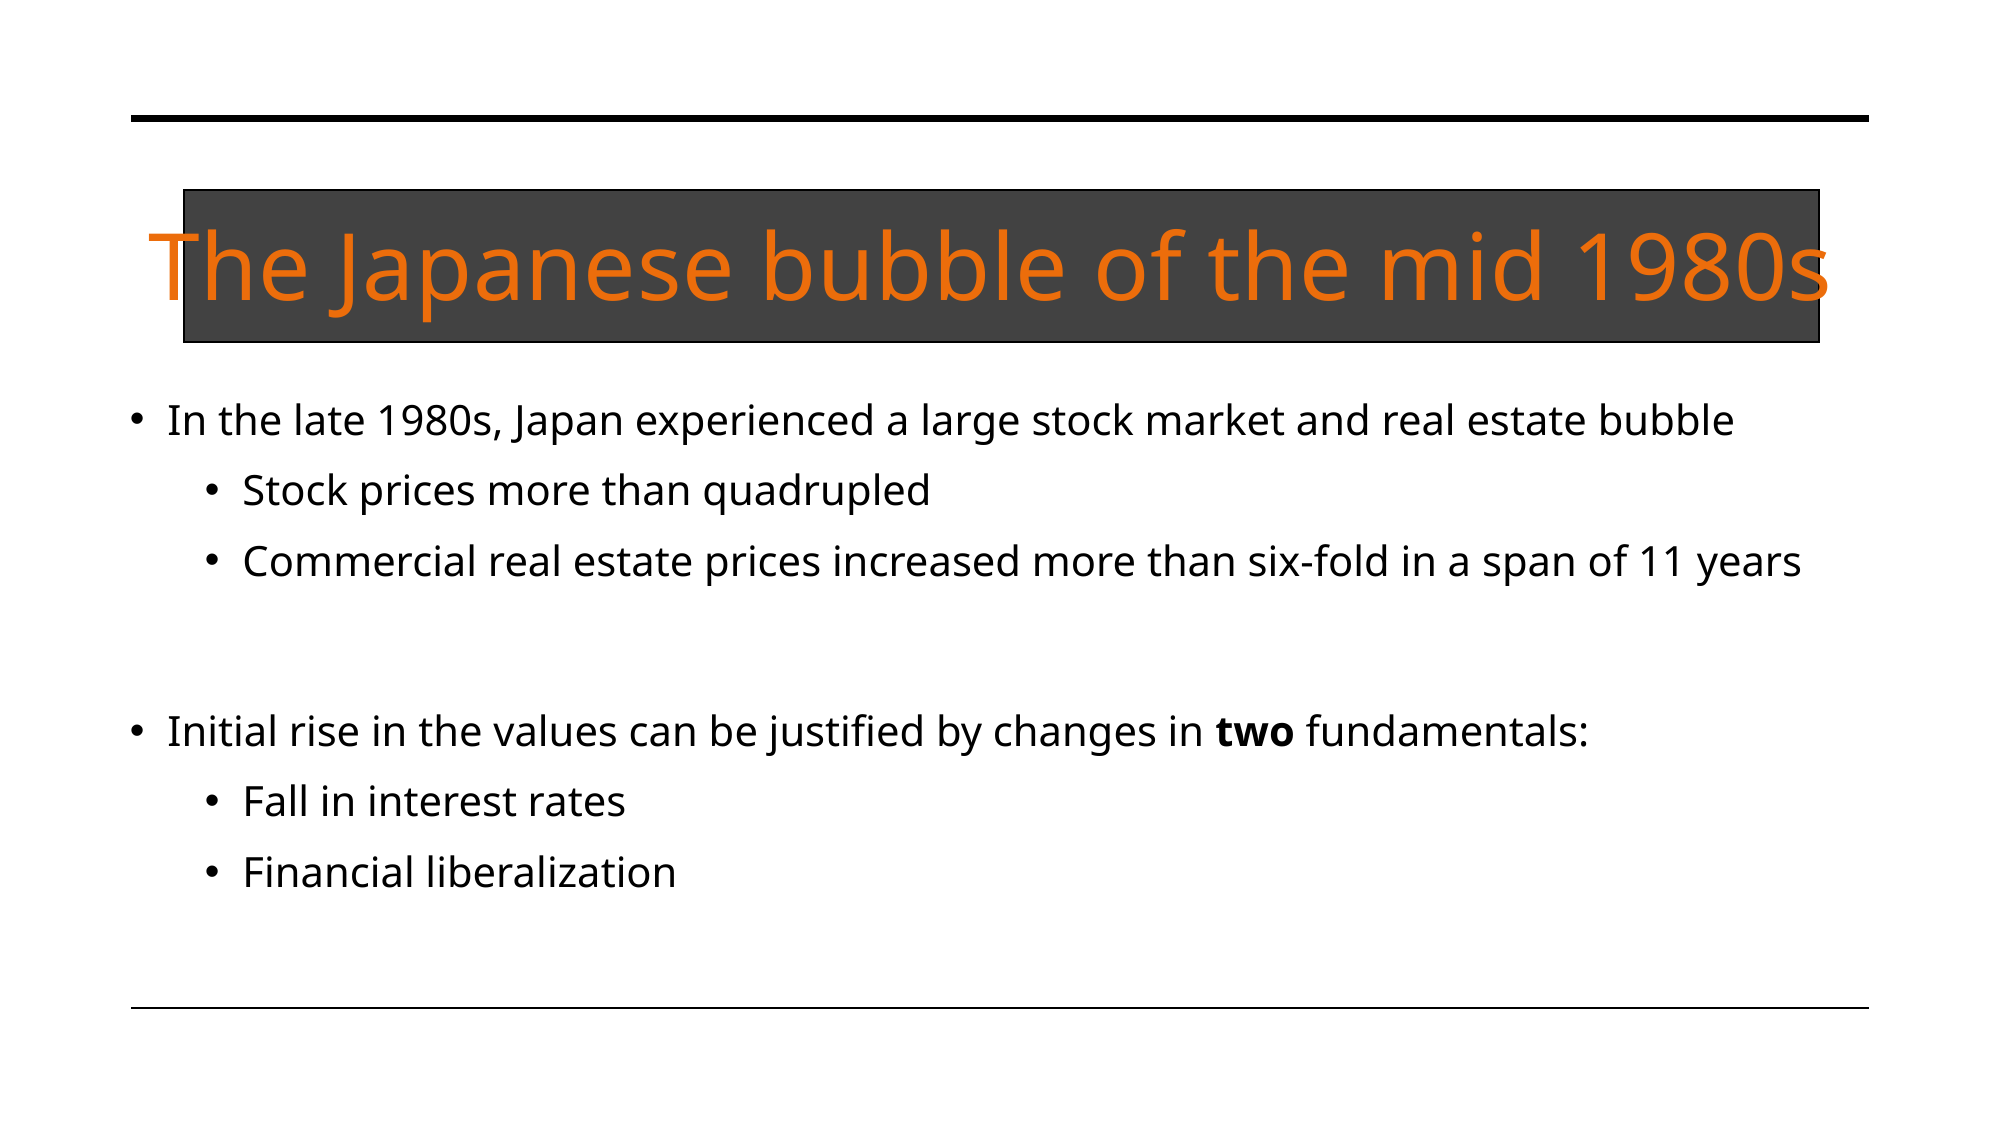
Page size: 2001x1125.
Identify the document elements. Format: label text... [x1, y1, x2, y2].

title The Japanese bubble of the mid 1980s [114, 151, 1869, 376]
list In the late 1980s, Japan experienced a large stock market and real estate bubble Stock prices more than quadrupled Commercial real estate prices increased more than six-fold in a span of 11 years Initial rise in the values can be justified by changes in two fundamentals: Fall in interest rates Financial liberalization [114, 376, 1869, 973]
